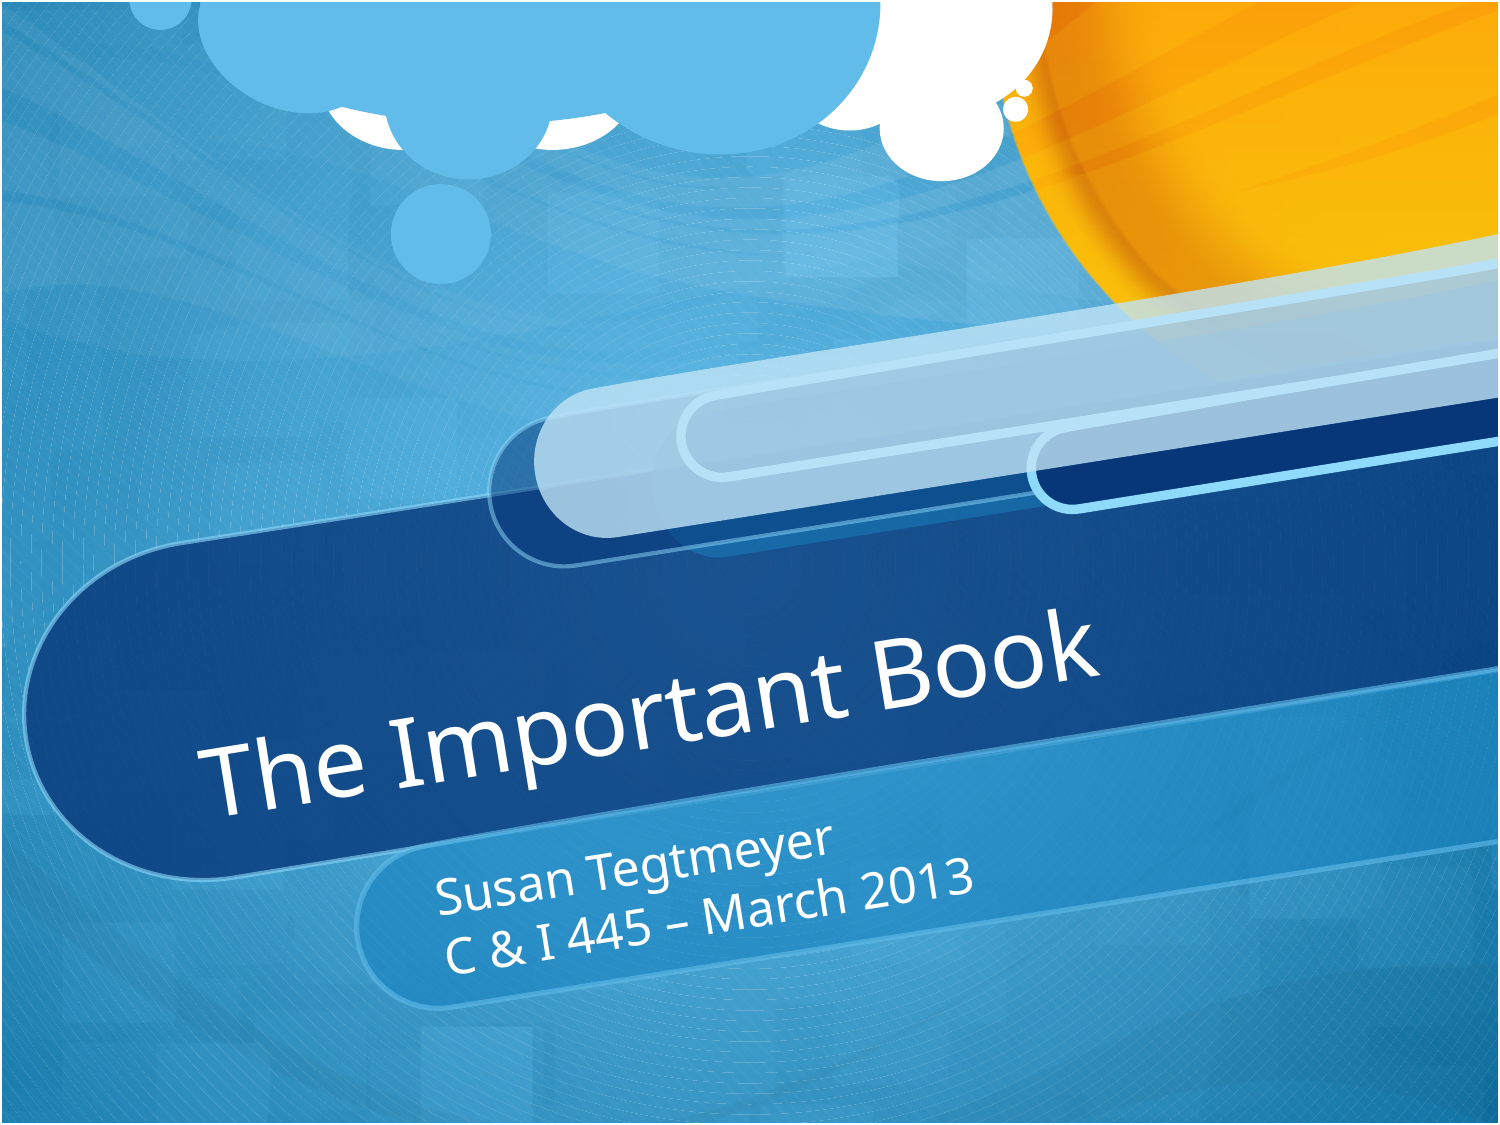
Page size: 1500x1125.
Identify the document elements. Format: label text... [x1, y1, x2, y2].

picture [2, 2, 1498, 1123]
picture [360, 673, 1498, 1005]
subtitle Susan Tegtmeyer C & I 445 – March 2013 [413, 690, 1474, 1003]
title The Important Book [154, 387, 1420, 849]
